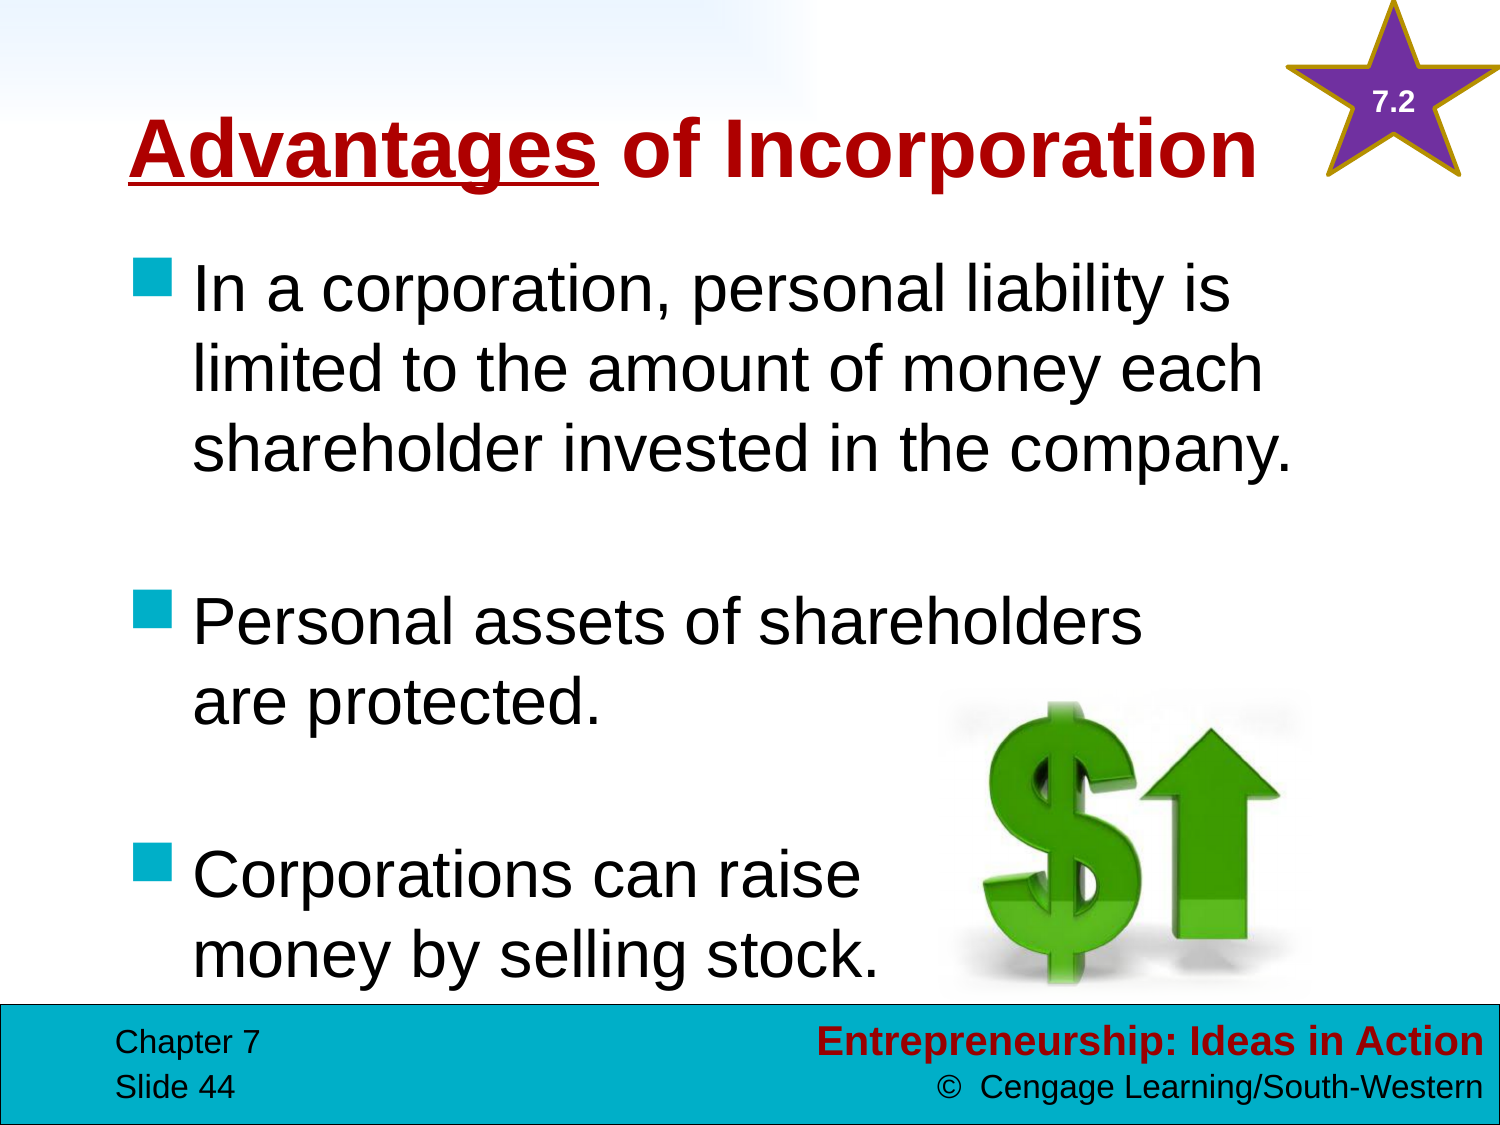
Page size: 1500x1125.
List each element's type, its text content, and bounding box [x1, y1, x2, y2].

picture [937, 687, 1313, 1002]
title Advantages of Incorporation [112, 49, 1388, 237]
list In a corporation, personal liability is limited to the amount of money each shareholder invested in the company. Personal assets of shareholders are protected. Corporations can raise money by selling stock. [112, 237, 1388, 976]
footer Chapter 7 [99, 1012, 413, 1037]
slide_number Slide 44 [99, 1037, 413, 1113]
text_box 7.2 [1285, 0, 1500, 177]
